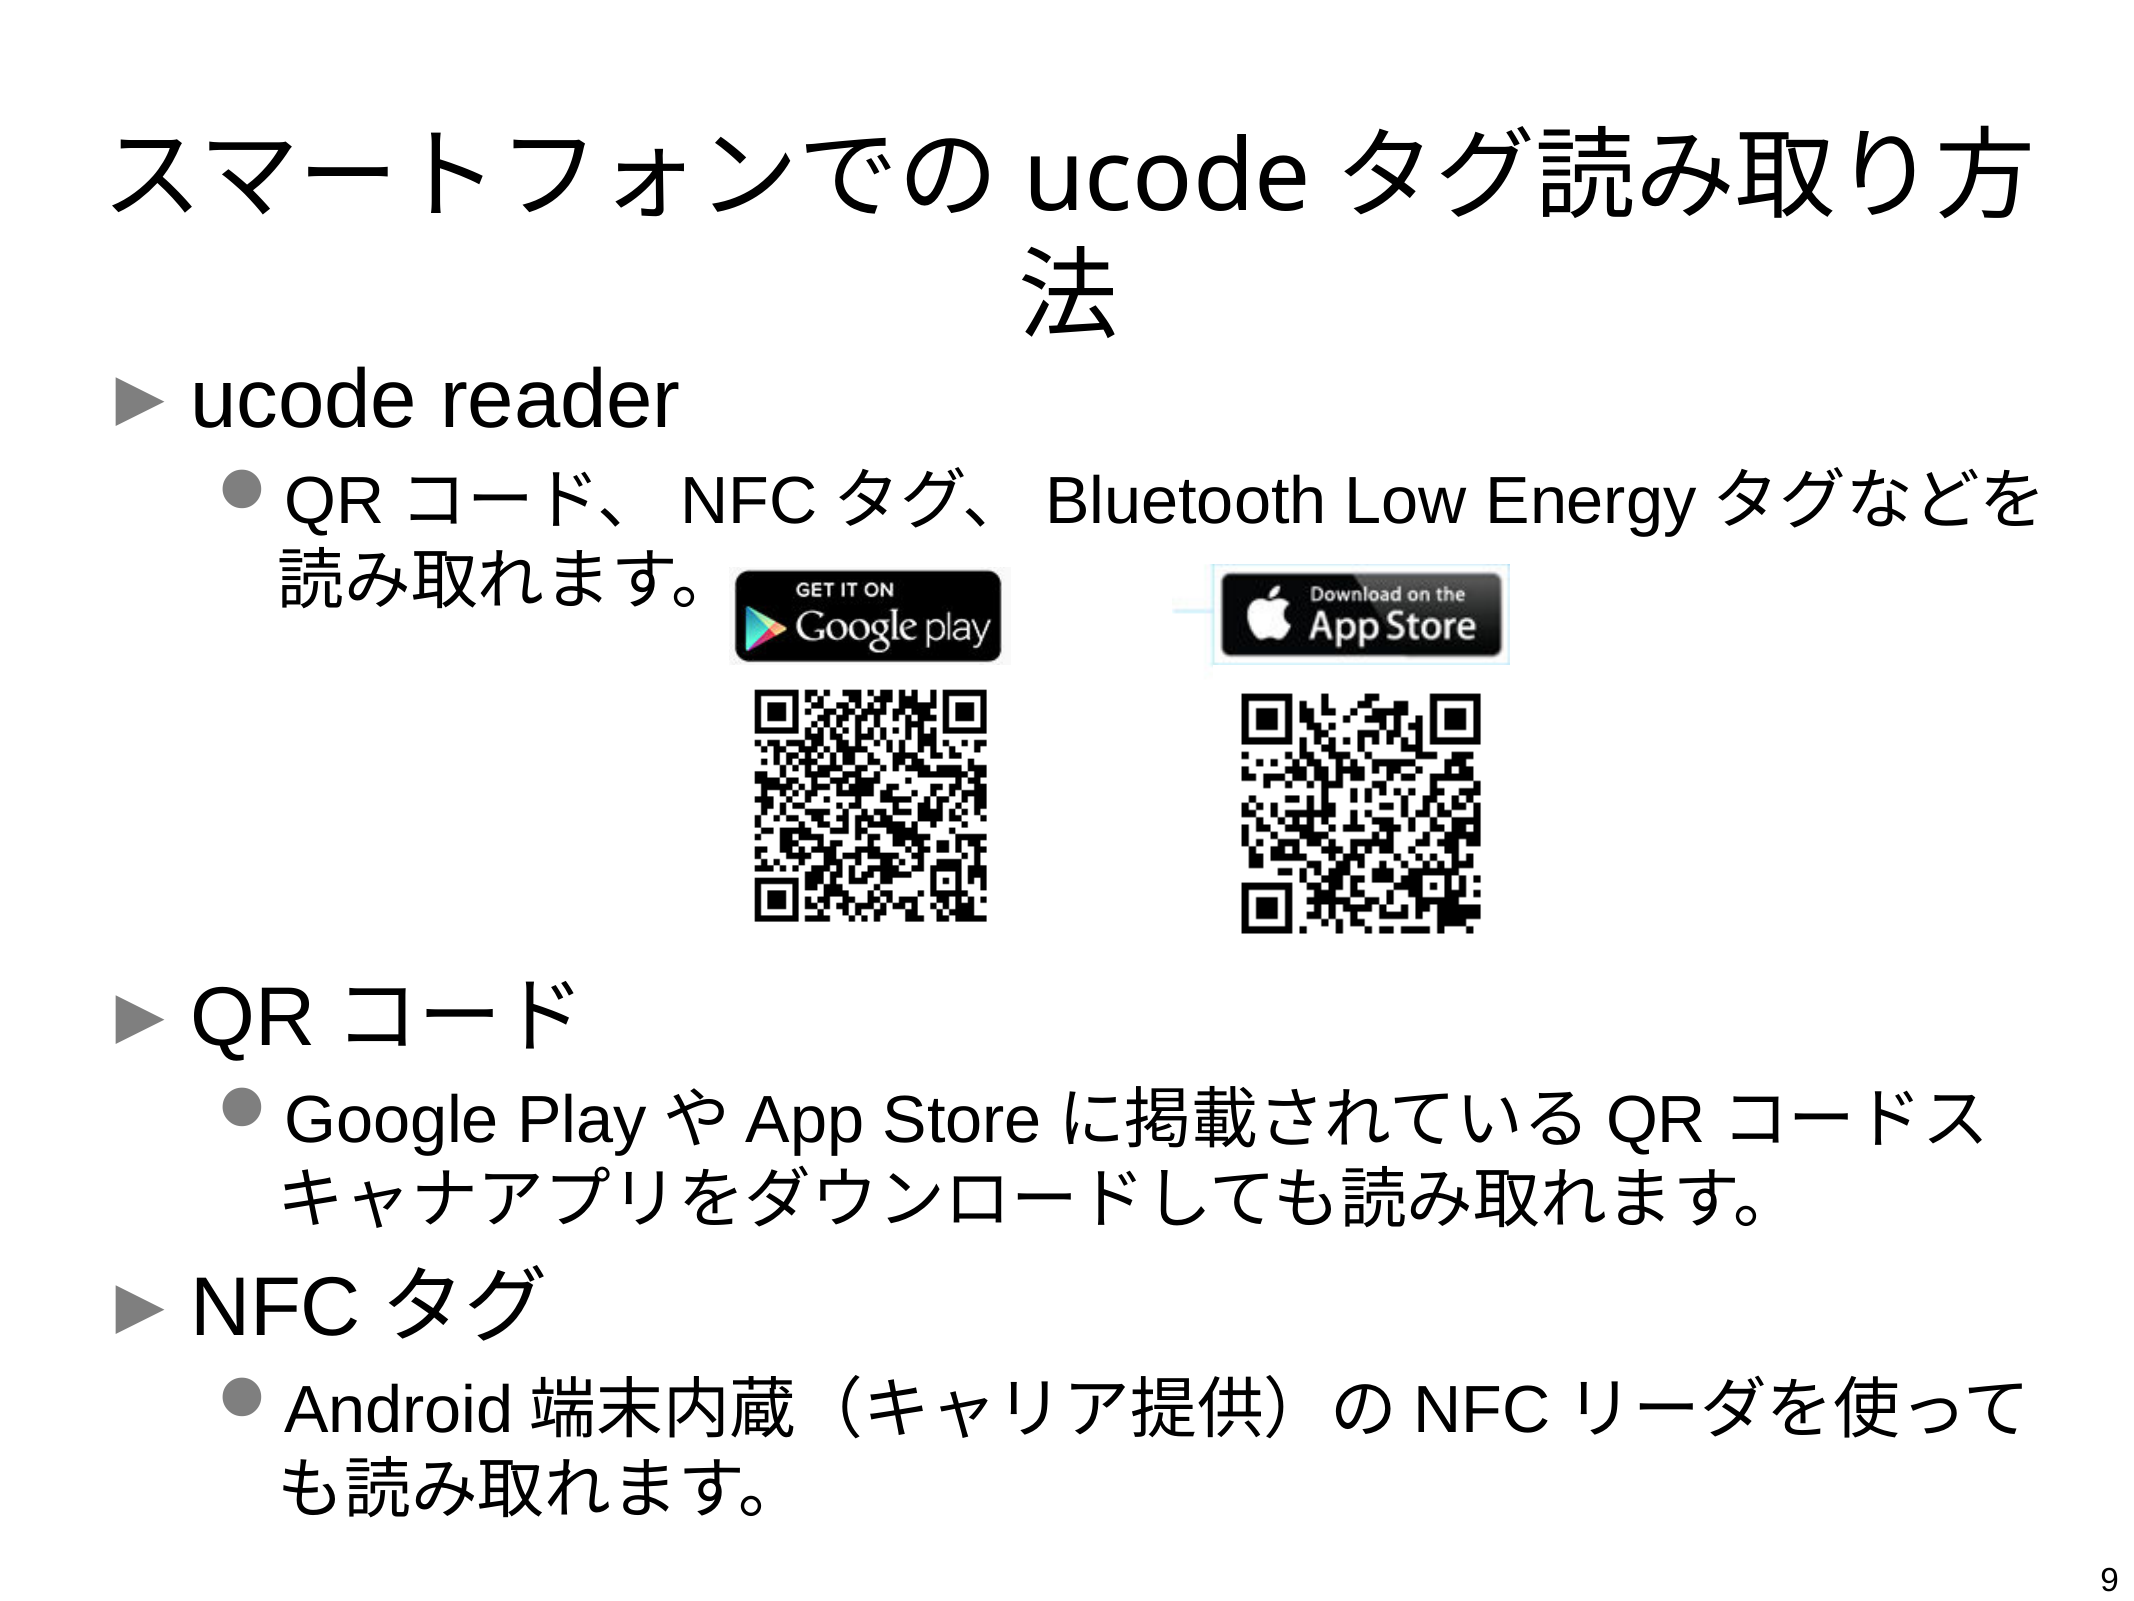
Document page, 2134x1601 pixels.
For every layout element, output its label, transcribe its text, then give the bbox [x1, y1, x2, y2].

title スマートフォンでのucodeタグ読み取り方法 [62, 107, 2075, 351]
slide_number 9 [1635, 1549, 2134, 1601]
list ucode reader QRコード、NFCタグ、Bluetooth Low Energyタグなどを読み取れます。 QRコード Google PlayやApp Storeに掲載されているQRコードスキャナアプリをダウンロードしても読み取れます。 NFCタグ Android端末内蔵（キャリア提供）のNFCリーダを使っても読み取れます。 [62, 351, 2075, 1518]
picture [1171, 564, 1511, 963]
picture [729, 567, 1012, 947]
